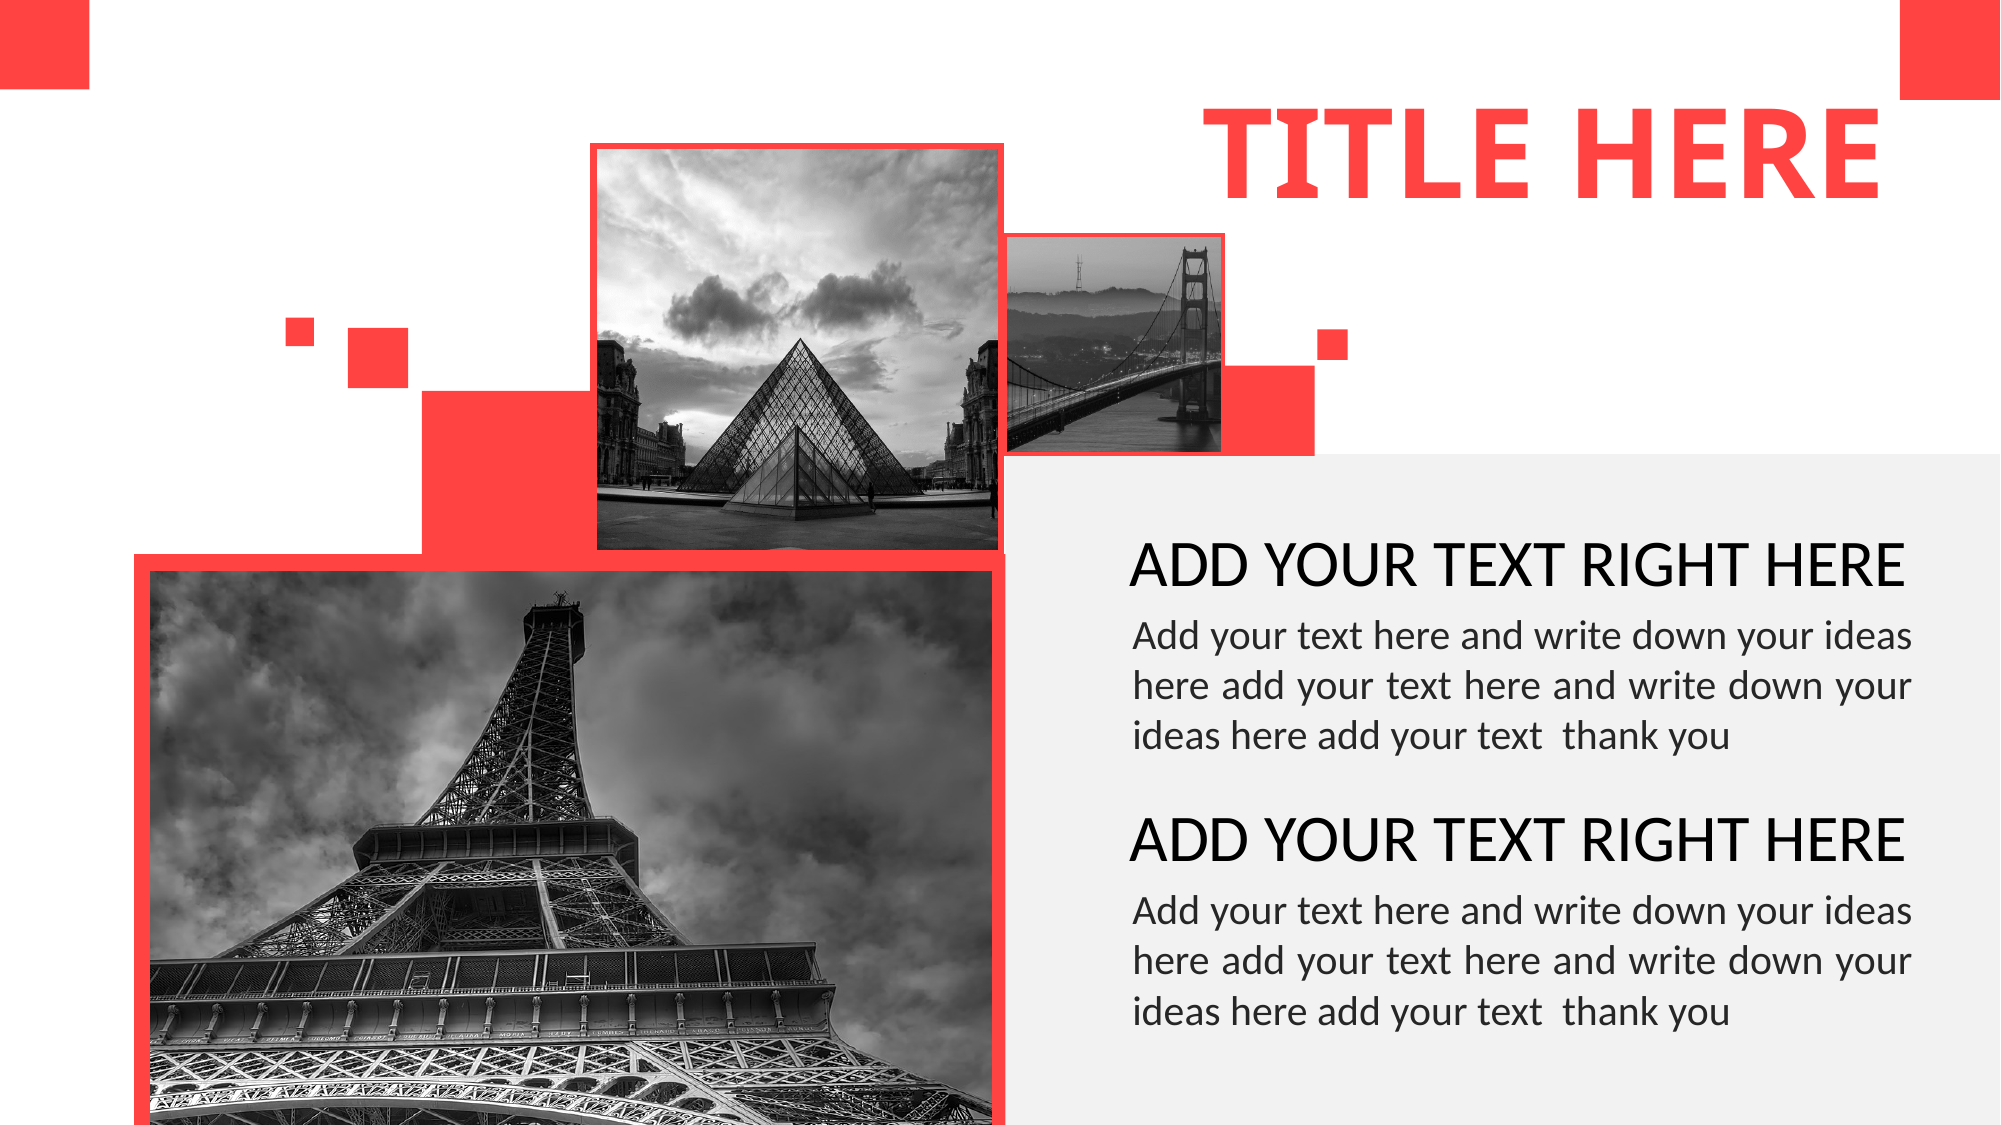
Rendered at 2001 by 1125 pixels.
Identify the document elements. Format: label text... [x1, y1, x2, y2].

text_box [1316, 328, 1349, 361]
text_box [347, 327, 409, 389]
text_box Add your text here and write down your ideas here add your text here and write down your ideas here add your text thank you [1117, 875, 1928, 1041]
text_box TITLE HERE [1186, 65, 1928, 231]
text_box [1223, 365, 1316, 457]
picture [1006, 237, 1222, 452]
text_box ADD YOUR TEXT RIGHT HERE [1114, 787, 1928, 883]
text_box [421, 390, 594, 561]
text_box ADD YOUR TEXT RIGHT HERE [1114, 512, 1928, 608]
text_box [141, 561, 1001, 1125]
text_box [592, 145, 1002, 554]
text_box [285, 317, 315, 347]
text_box Add your text here and write down your ideas here add your text here and write down your ideas here add your text thank you [1117, 600, 1928, 766]
text_box [0, 0, 90, 90]
text_box [1004, 453, 2000, 1125]
text_box [1899, 0, 2000, 101]
